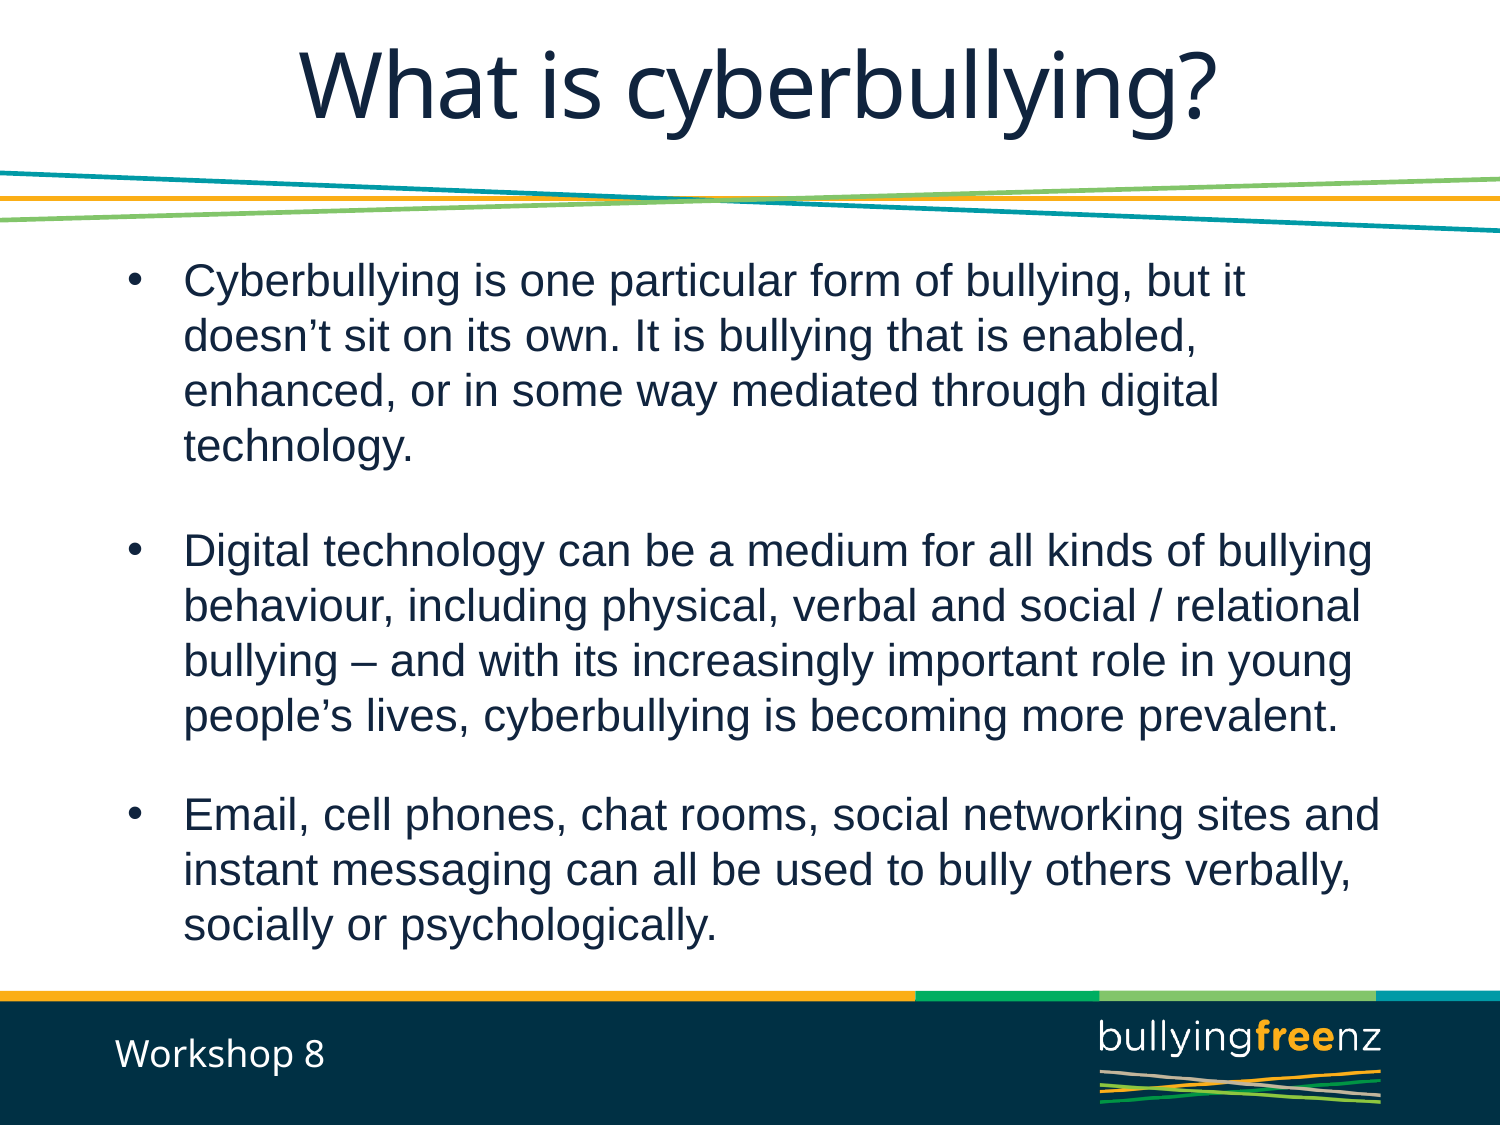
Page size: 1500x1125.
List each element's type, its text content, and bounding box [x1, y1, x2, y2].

list Cyberbullying is one particular form of bullying, but it doesn’t sit on its own. It is bullying that is enabled, enhanced, or in some way mediated through digital technology. Digital technology can be a medium for all kinds of bullying behaviour, including physical, verbal and social / relational bullying – and with its increasingly important role in young people’s lives, cyberbullying is becoming more prevalent. Email, cell phones, chat rooms, social networking sites and instant messaging can all be used to bully others verbally, socially or psychologically. [112, 243, 1400, 1118]
text_box What is cyberbullying? [0, 19, 1500, 207]
text_box Workshop 8 [100, 1023, 372, 1083]
